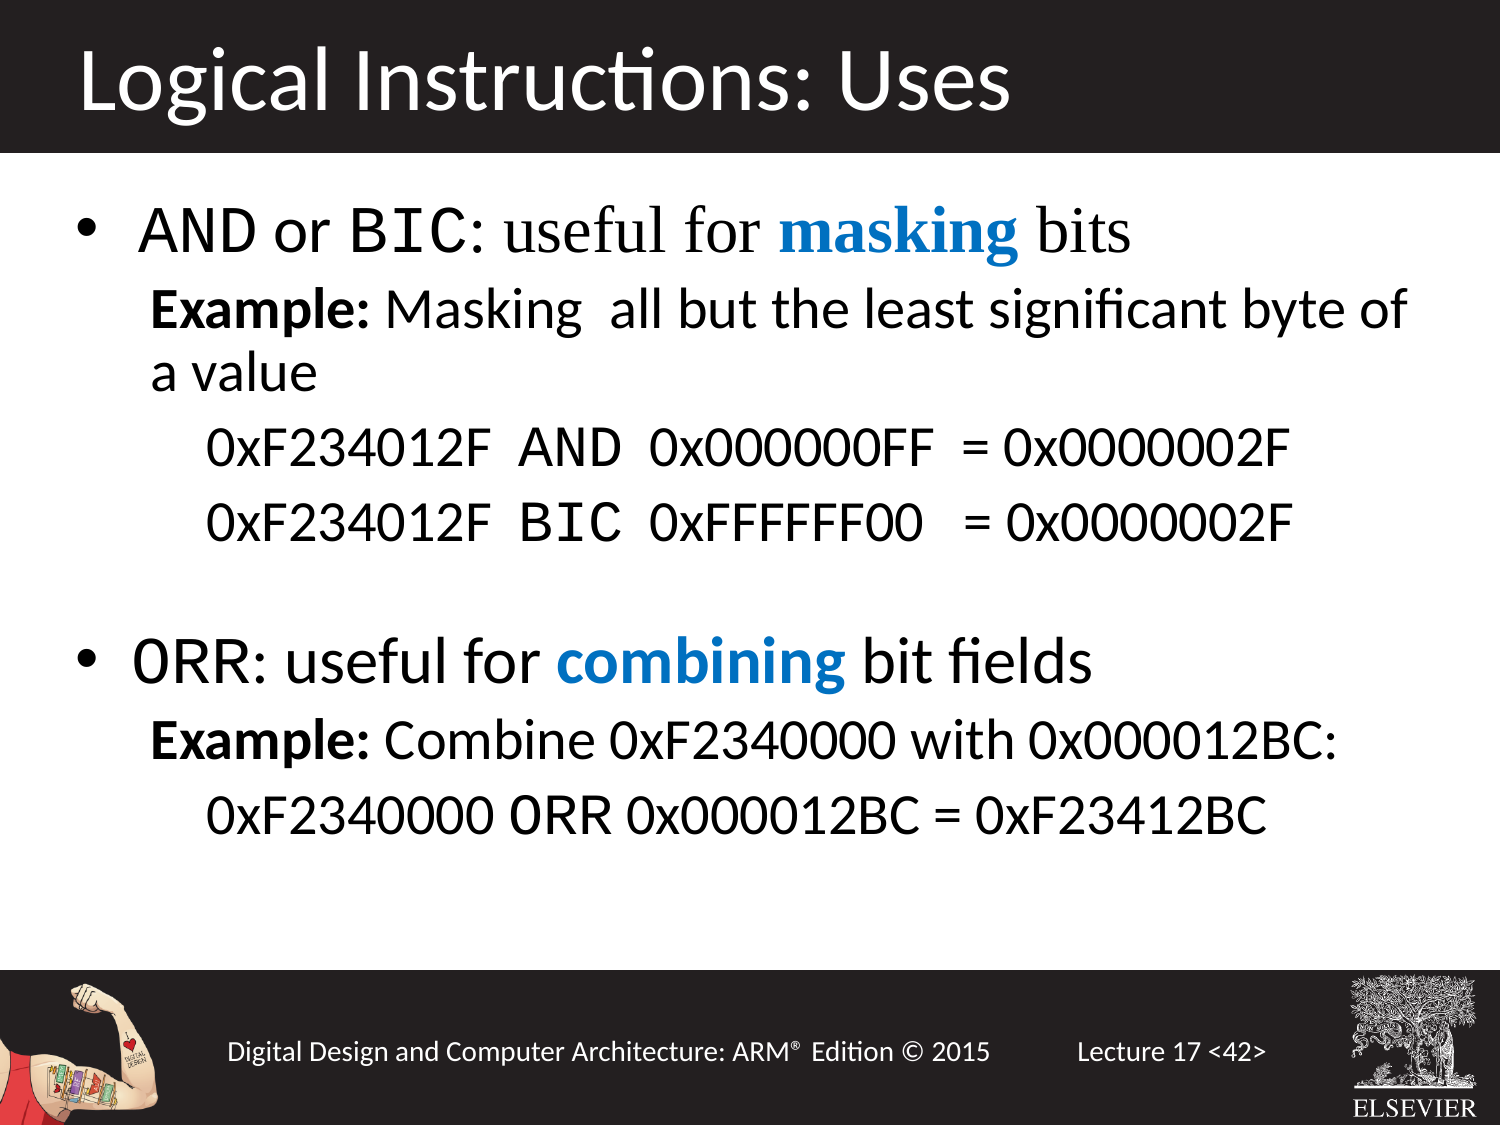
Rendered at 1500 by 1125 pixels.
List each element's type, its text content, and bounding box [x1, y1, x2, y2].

text_box AND or BIC: useful for masking bits Example: Masking all but the least significant byte of a value 0xF234012F AND 0x000000FF = 0x0000002F 0xF234012F BIC 0xFFFFFF00 = 0x0000002F ORR: useful for combining bit fields Example: Combine 0xF2340000 with 0x000012BC: 0xF2340000 ORR 0x000012BC = 0xF23412BC [60, 187, 1425, 1000]
picture [0, 979, 163, 1125]
picture [1350, 974, 1477, 1117]
text_box Logical Instructions: Uses [63, 11, 1488, 136]
